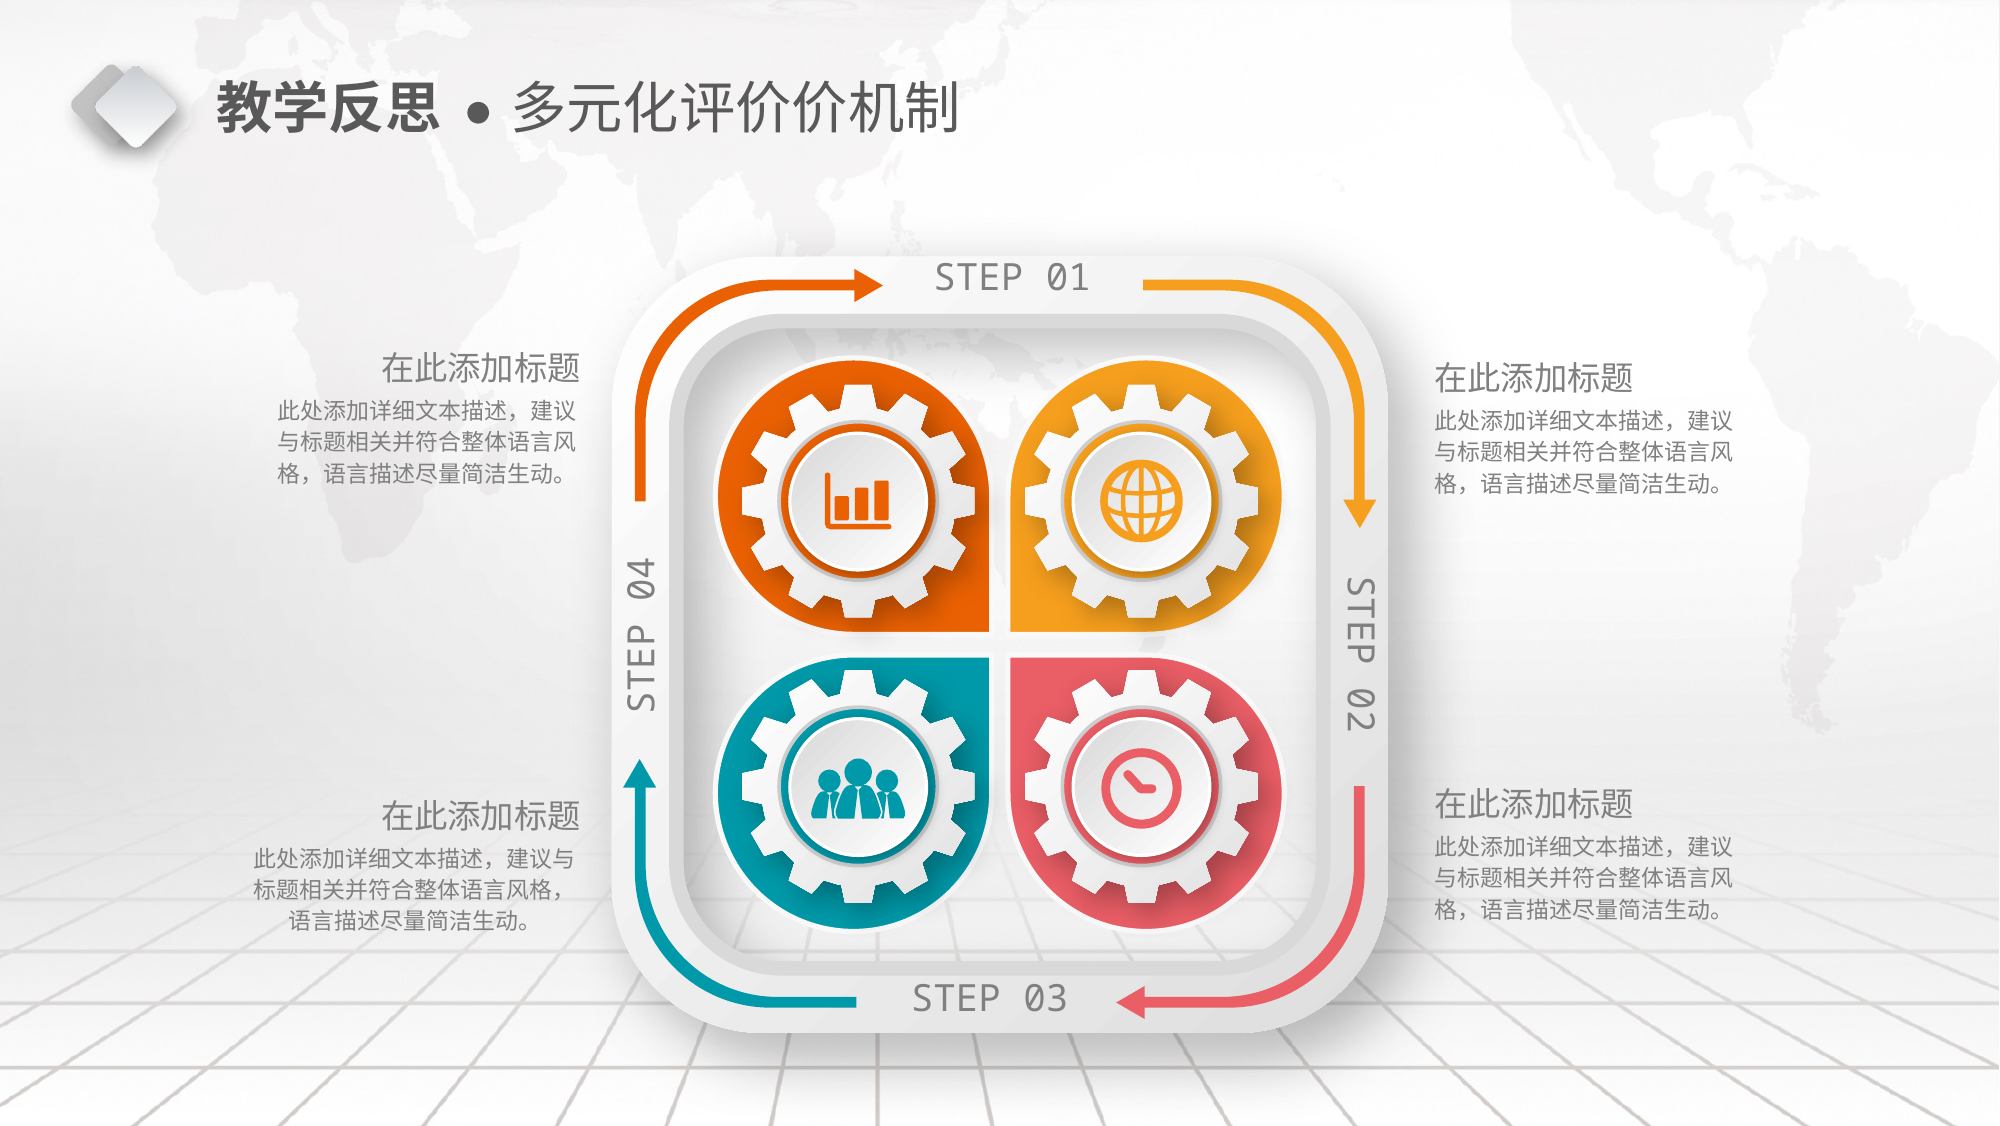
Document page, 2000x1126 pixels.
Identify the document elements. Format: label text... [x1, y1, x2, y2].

text_box STEP 01 [864, 245, 1160, 254]
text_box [634, 268, 884, 502]
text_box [622, 758, 857, 1008]
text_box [741, 670, 975, 903]
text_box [741, 384, 975, 618]
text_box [1412, 349, 1757, 506]
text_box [1412, 775, 1757, 932]
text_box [715, 357, 1285, 932]
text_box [1115, 785, 1365, 1020]
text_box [1025, 670, 1258, 903]
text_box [1142, 279, 1377, 529]
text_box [231, 787, 599, 944]
text_box 教学反思 [216, 72, 468, 140]
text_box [255, 339, 599, 496]
picture [0, 0, 1999, 1126]
text_box 多元化评价价机制 [510, 72, 1255, 140]
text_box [611, 256, 1389, 1034]
text_box [465, 99, 492, 126]
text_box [1025, 384, 1258, 618]
